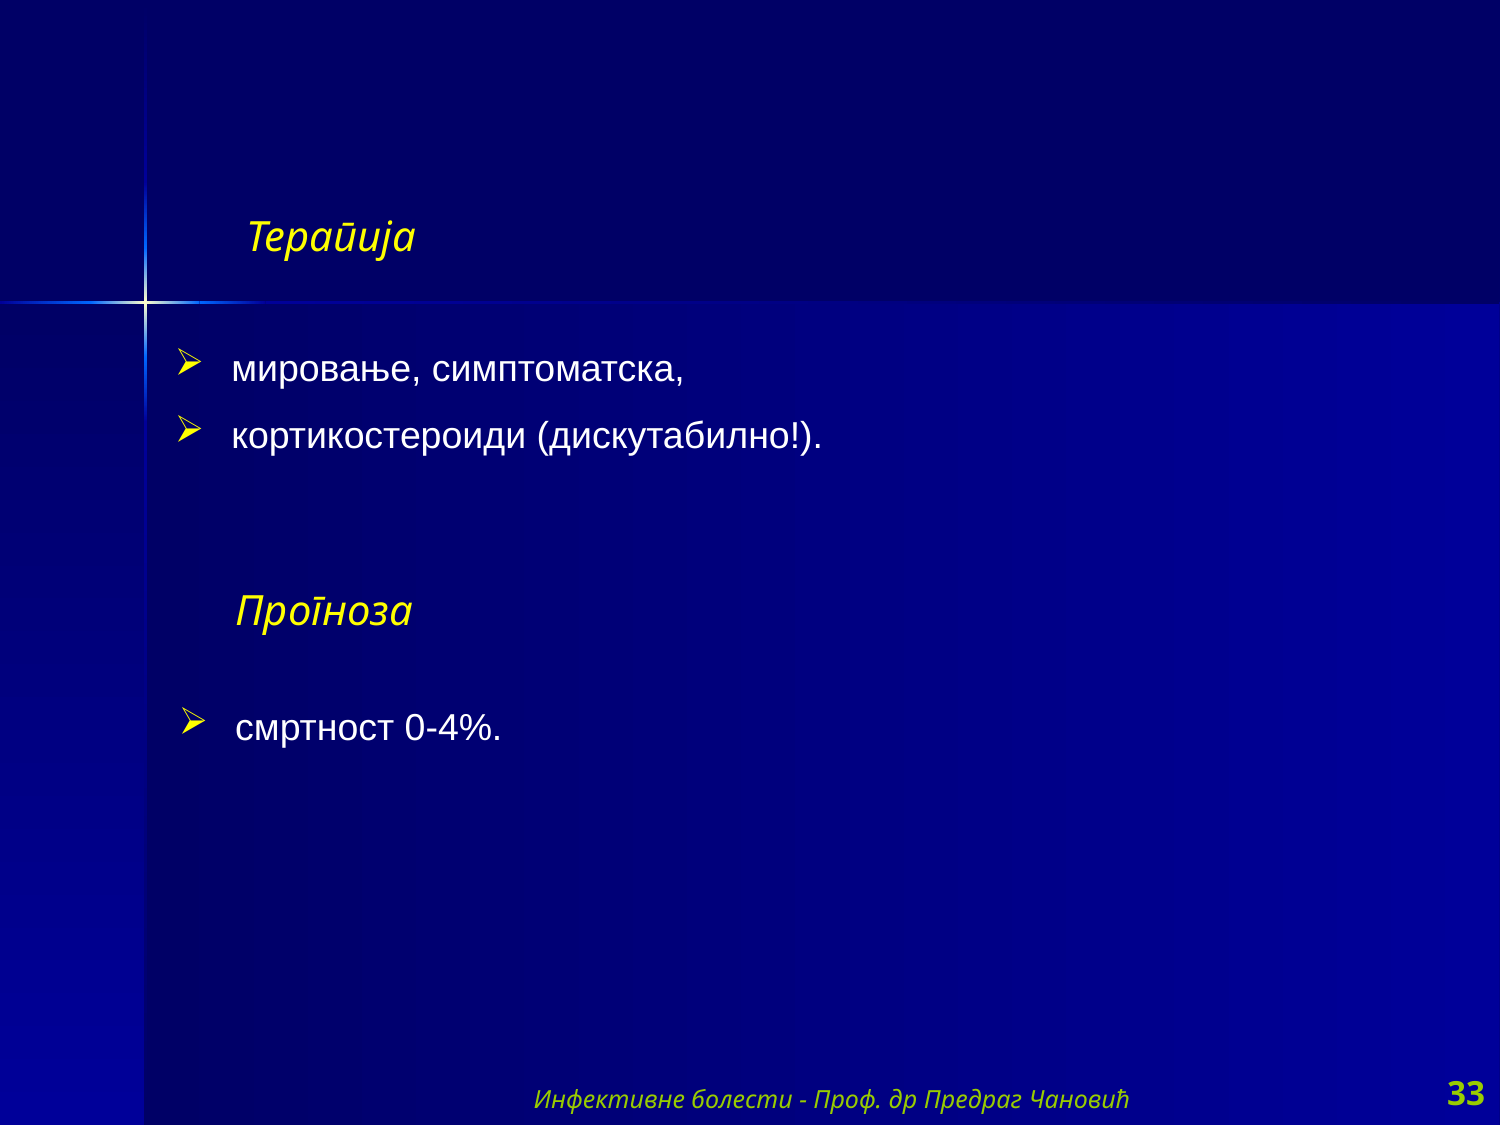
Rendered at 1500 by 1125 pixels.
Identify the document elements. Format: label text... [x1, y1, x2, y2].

text_box смртност 0-4%. [163, 673, 603, 756]
text_box Терапија [231, 202, 432, 267]
footer Инфективне болести - Проф. др Предраг Чановић [430, 1049, 1235, 1125]
text_box Прогноза [220, 576, 429, 642]
slide_number 33 [1345, 1049, 1500, 1125]
text_box мировање, симптоматска, кортикостероиди (дискутабилно!). [160, 313, 911, 464]
